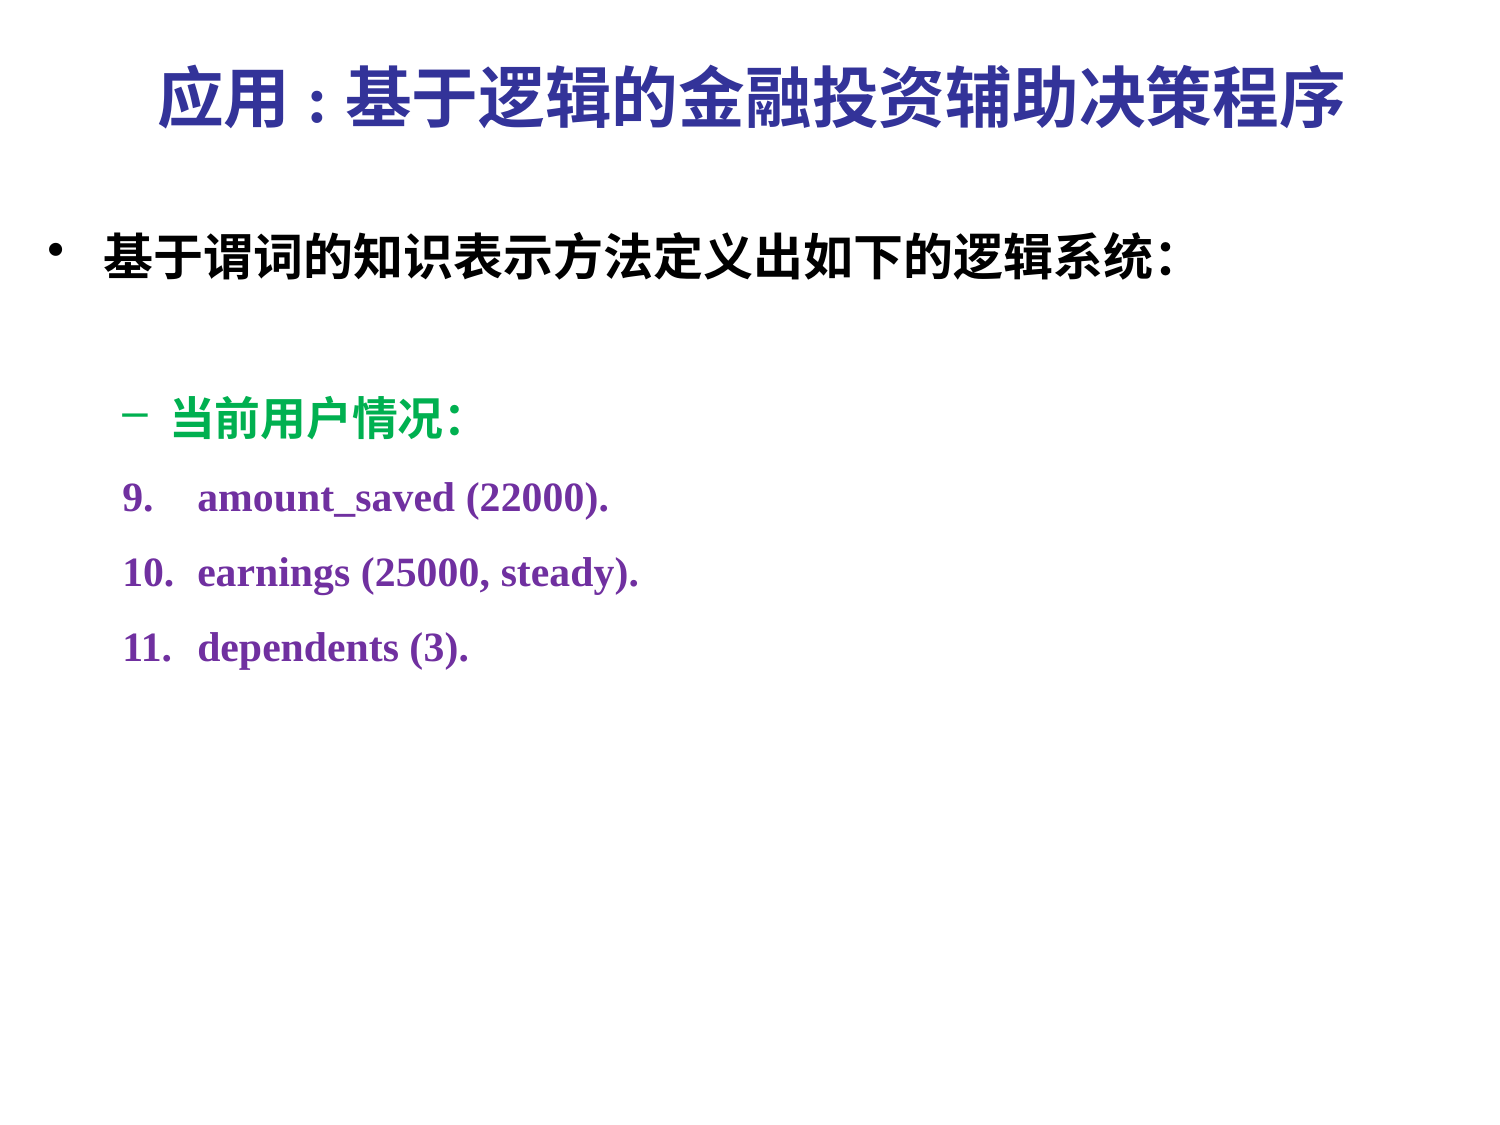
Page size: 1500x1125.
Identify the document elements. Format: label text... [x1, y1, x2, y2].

title 应用:基于逻辑的金融投资辅助决策程序 [76, 31, 1427, 161]
list 基于谓词的知识表示方法定义出如下的逻辑系统： 当前用户情况： amount_saved (22000). earnings (25000, steady). dependents (3). [47, 231, 1447, 1071]
